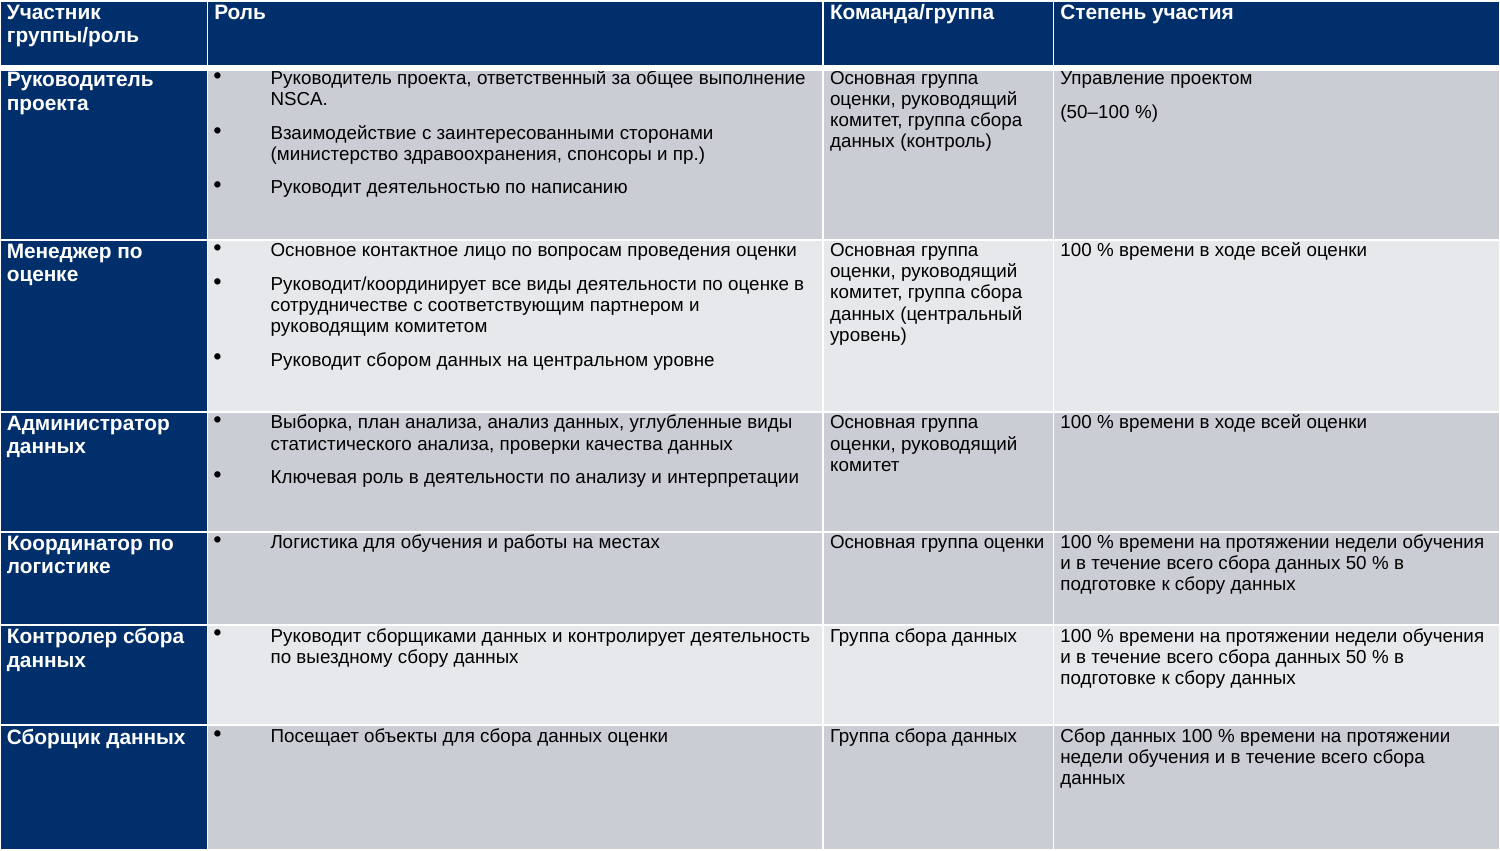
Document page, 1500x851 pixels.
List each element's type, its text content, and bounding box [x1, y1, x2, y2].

table_cell Основное контактное лицо по вопросам проведения оценки Руководит/координирует все виды деятельности по оценке в сотрудничестве с соответствующим партнером и руководящим комитетом Руководит сбором данных на центральном уровне [208, 241, 822, 411]
table_cell Менеджер по оценке [1, 241, 207, 411]
table_cell 100 % времени на протяжении недели обучения и в течение всего сбора данных 50 % в подготовке к сбору данных [1054, 626, 1499, 724]
table_cell 100 % времени на протяжении недели обучения и в течение всего сбора данных 50 % в подготовке к сбору данных [1054, 533, 1499, 624]
table_cell Основная группа оценки [824, 533, 1053, 624]
table_cell Группа сбора данных [824, 626, 1053, 724]
table_cell Основная группа оценки, руководящий комитет [824, 413, 1053, 531]
table_cell Руководитель проекта [1, 71, 207, 239]
table_cell Руководит сборщиками данных и контролирует деятельность по выездному сбору данных [208, 626, 822, 724]
table_cell Координатор по логистике [1, 533, 207, 624]
table_cell Управление проектом (50–100 %) [1054, 71, 1499, 239]
table_header Роль [208, 2, 822, 65]
table_cell Сборщик данных [1, 726, 207, 849]
table_cell Выборка, план анализа, анализ данных, углубленные виды статистического анализа, проверки качества данных Ключевая роль в деятельности по анализу и интерпретации [208, 413, 822, 531]
table_cell Основная группа оценки, руководящий комитет, группа сбора данных (центральный уровень) [824, 241, 1053, 411]
table_cell Основная группа оценки, руководящий комитет, группа сбора данных (контроль) [824, 71, 1053, 239]
table_cell Контролер сбора данных [1, 626, 207, 724]
table_header Команда/группа [824, 2, 1053, 65]
table_cell Логистика для обучения и работы на местах [208, 533, 822, 624]
table_cell Руководитель проекта, ответственный за общее выполнение NSCA. Взаимодействие с заинтересованными сторонами (министерство здравоохранения, спонсоры и пр.) Руководит деятельностью по написанию [208, 71, 822, 239]
table_header Степень участия [1054, 2, 1499, 65]
table_header Участник группы/роль [1, 2, 207, 65]
table_cell Сбор данных 100 % времени на протяжении недели обучения и в течение всего сбора данных [1054, 726, 1499, 849]
table_cell 100 % времени в ходе всей оценки [1054, 241, 1499, 411]
table_cell Посещает объекты для сбора данных оценки [208, 726, 822, 849]
table_cell Группа сбора данных [824, 726, 1053, 849]
table_cell Администратор данных [1, 413, 207, 531]
table_cell 100 % времени в ходе всей оценки [1054, 413, 1499, 531]
